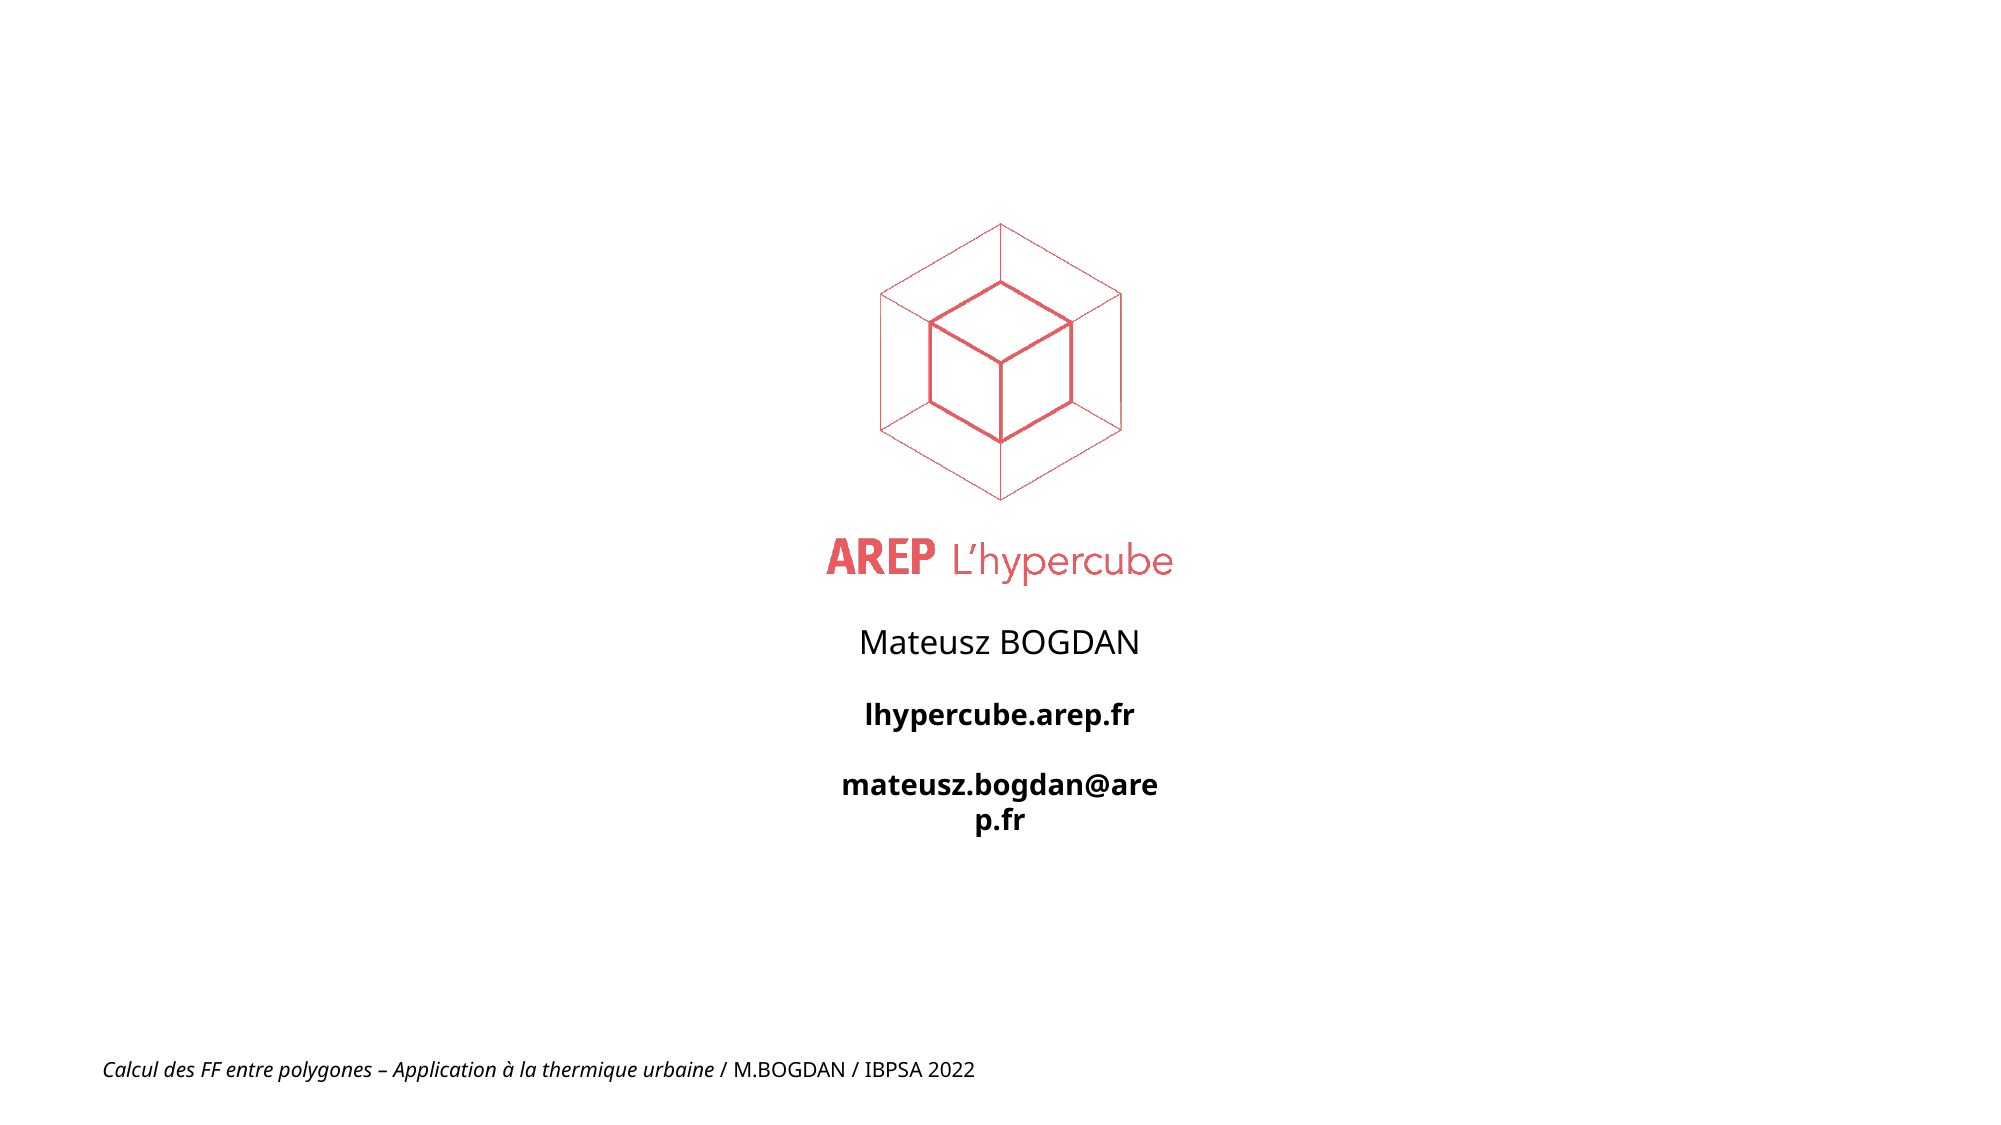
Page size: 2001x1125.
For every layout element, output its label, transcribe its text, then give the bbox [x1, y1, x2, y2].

list Mateusz BOGDAN lhypercube.arep.fr mateusz.bogdan@arep.fr [839, 637, 1161, 855]
picture [826, 223, 1174, 586]
